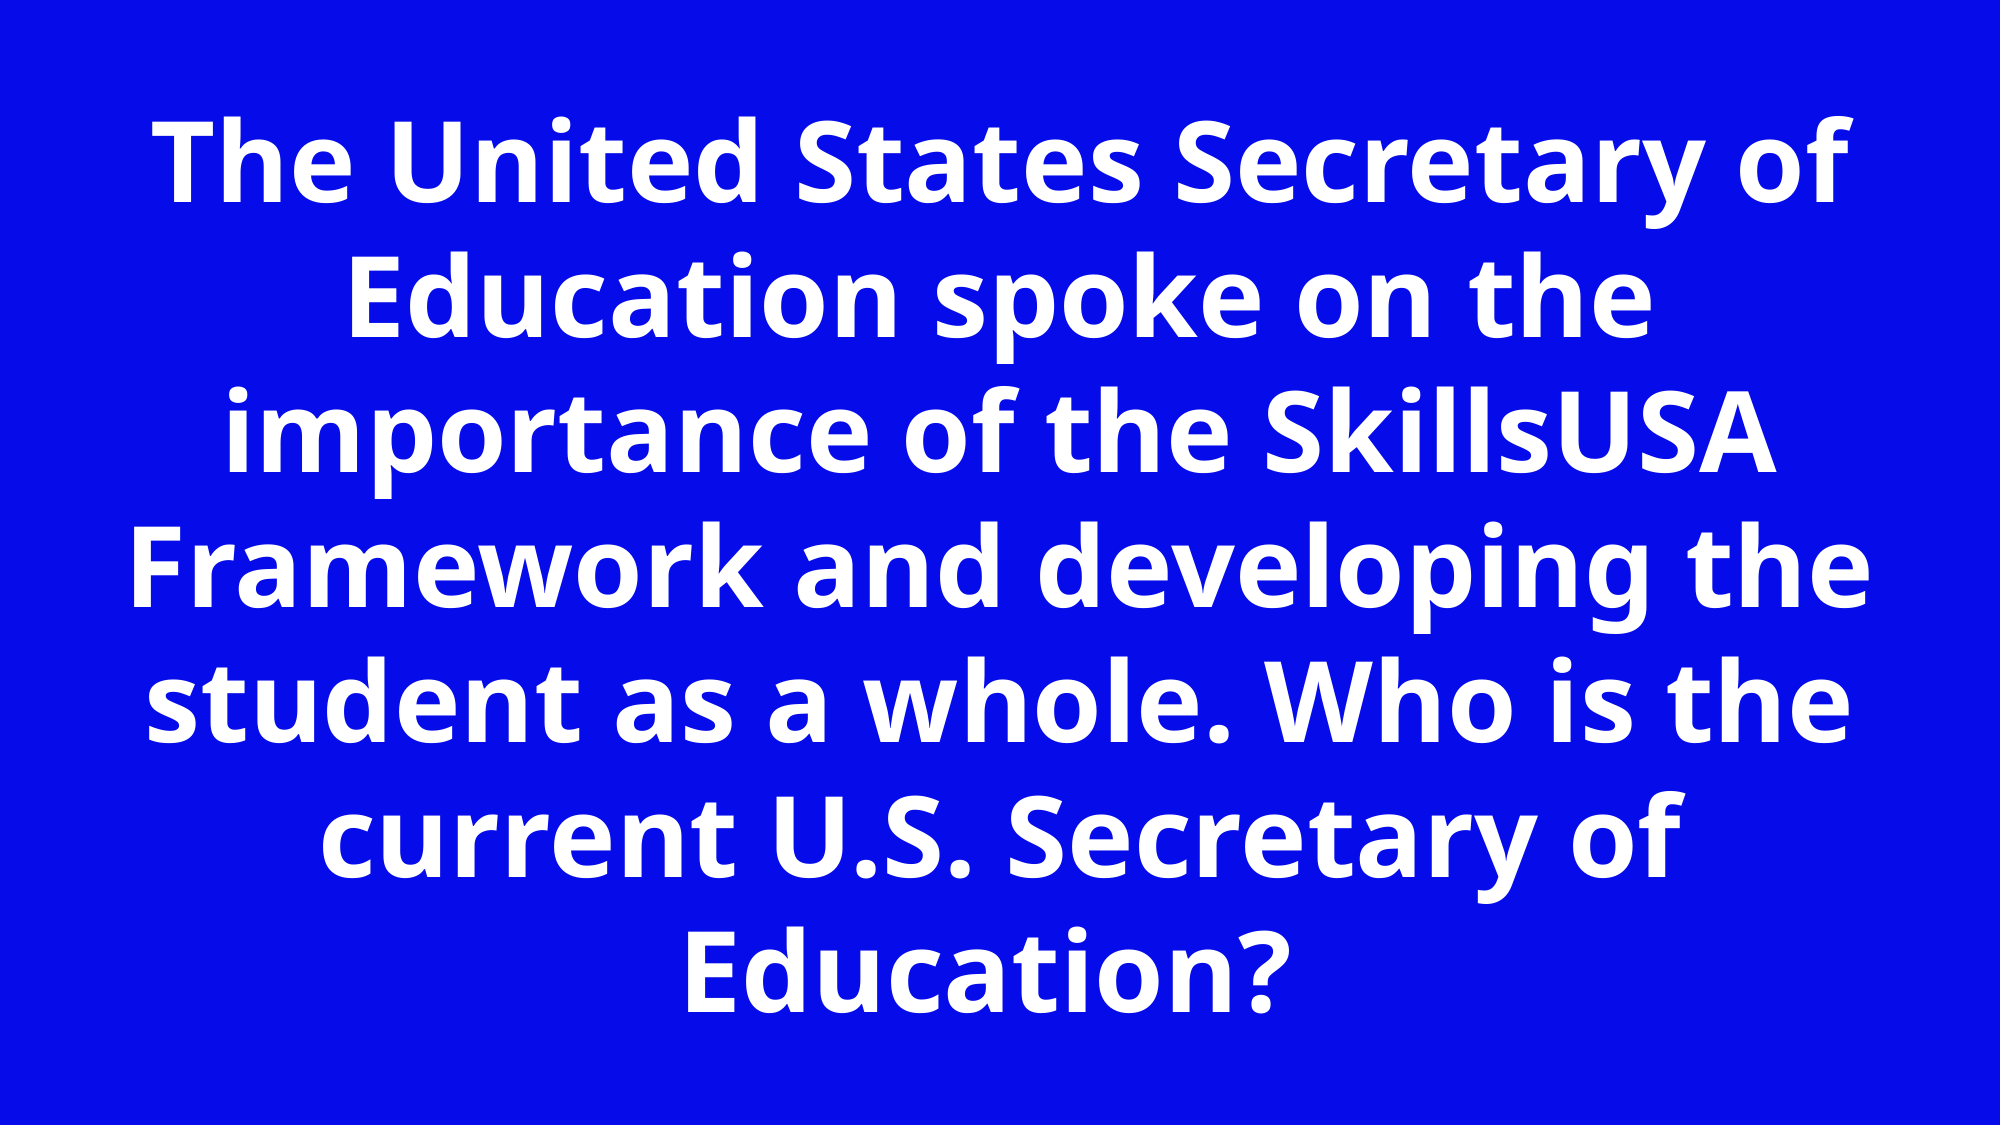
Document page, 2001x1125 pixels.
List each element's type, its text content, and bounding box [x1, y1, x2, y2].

text_box The United States Secretary of Education spoke on the importance of the SkillsUSA Framework and developing the student as a whole. Who is the current U.S. Secretary of Education? [0, 0, 2000, 1125]
